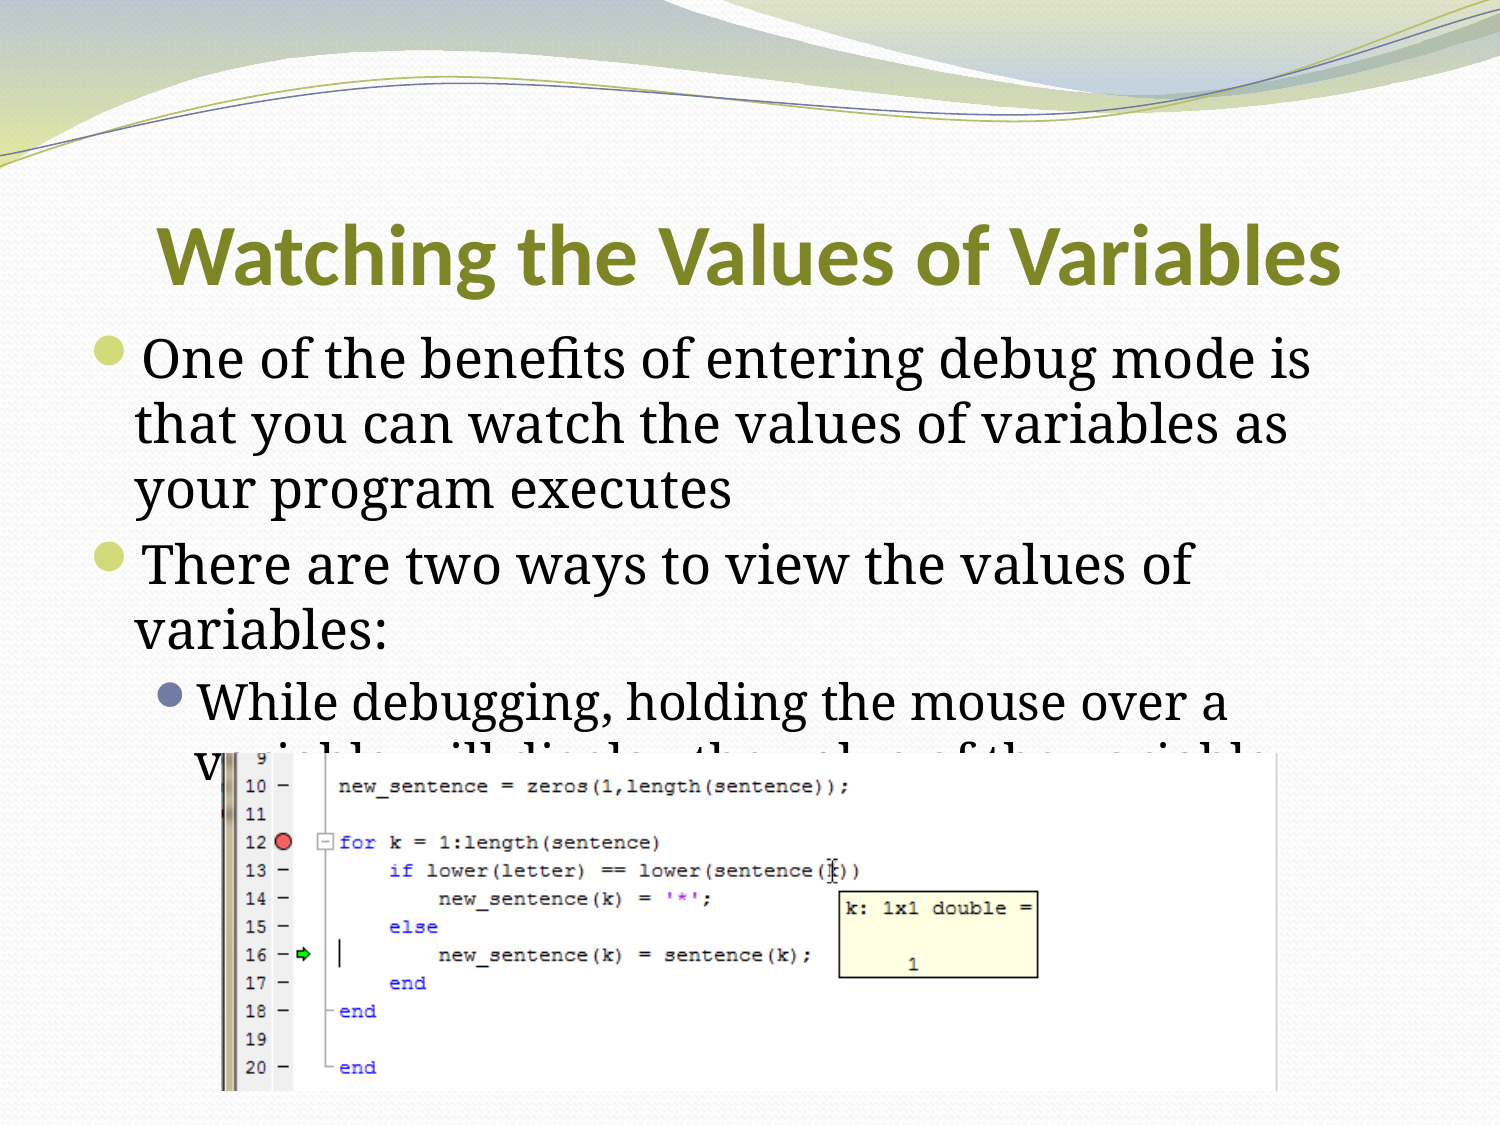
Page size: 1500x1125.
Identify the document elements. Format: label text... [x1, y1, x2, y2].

title Watching the Values of Variables [75, 115, 1425, 303]
picture [221, 753, 1279, 1091]
list One of the benefits of entering debug mode is that you can watch the values of variables as your program executes There are two ways to view the values of variables: While debugging, holding the mouse over a variable will display the value of the variable [75, 317, 1425, 1038]
